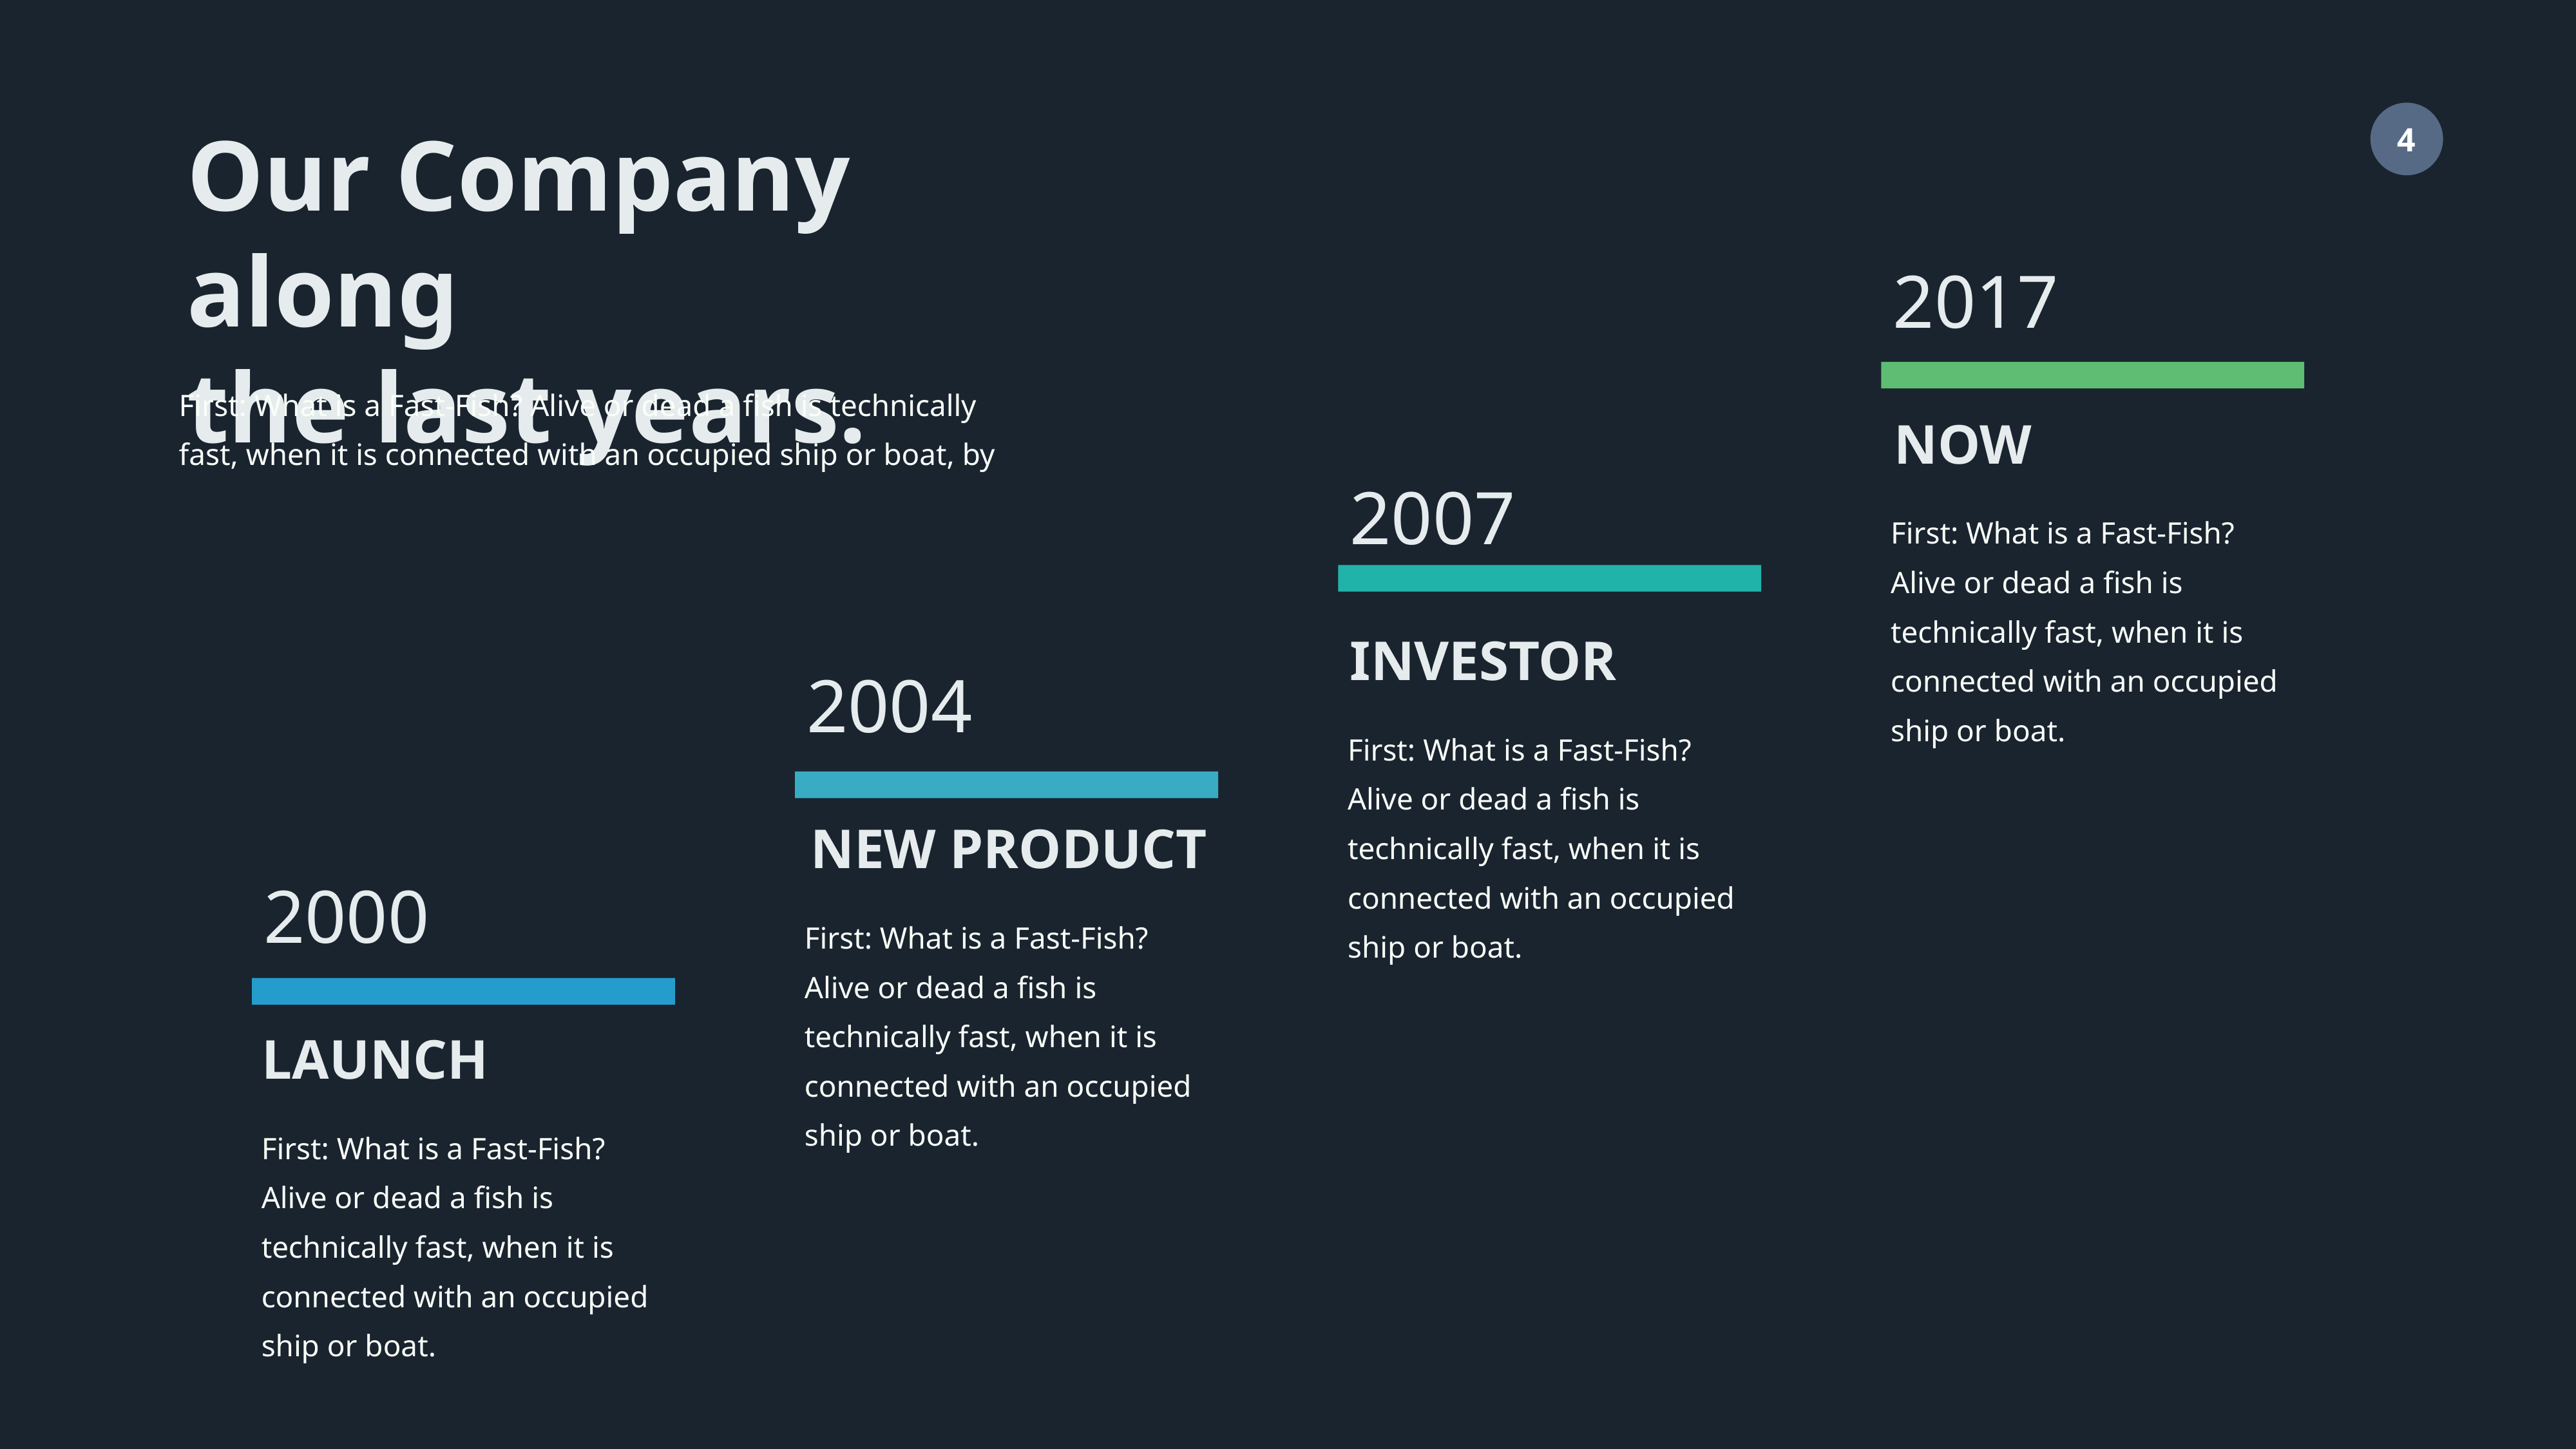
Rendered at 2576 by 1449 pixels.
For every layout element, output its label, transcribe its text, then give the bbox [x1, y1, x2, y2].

text_box [1880, 361, 2305, 389]
text_box [794, 771, 1219, 799]
text_box INVESTOR [1340, 621, 1627, 696]
text_box 2007 [1340, 467, 1525, 564]
text_box First: What is a Fast-Fish? Alive or dead a fish is technically fast, when it is connected with an occupied ship or boat. [1338, 712, 1762, 969]
text_box First: What is a Fast-Fish? Alive or dead a fish is technically fast, when it is connected with an occupied ship or boat, by [169, 368, 1030, 477]
text_box [1337, 564, 1762, 592]
text_box 2000 [254, 866, 439, 963]
text_box First: What is a Fast-Fish? Alive or dead a fish is technically fast, when it is connected with an occupied ship or boat. [795, 900, 1219, 1157]
text_box NEW PRODUCT [801, 810, 1217, 884]
text_box LAUNCH [253, 1020, 499, 1095]
text_box 2017 [1884, 251, 2068, 348]
text_box 2004 [797, 656, 982, 752]
text_box [251, 978, 676, 1005]
text_box Our Company along the last years. [177, 109, 1108, 467]
text_box NOW [1884, 405, 2042, 479]
text_box First: What is a Fast-Fish? Alive or dead a fish is technically fast, when it is connected with an occupied ship or boat. [1881, 495, 2305, 752]
text_box First: What is a Fast-Fish? Alive or dead a fish is technically fast, when it is connected with an occupied ship or boat. [252, 1111, 675, 1368]
